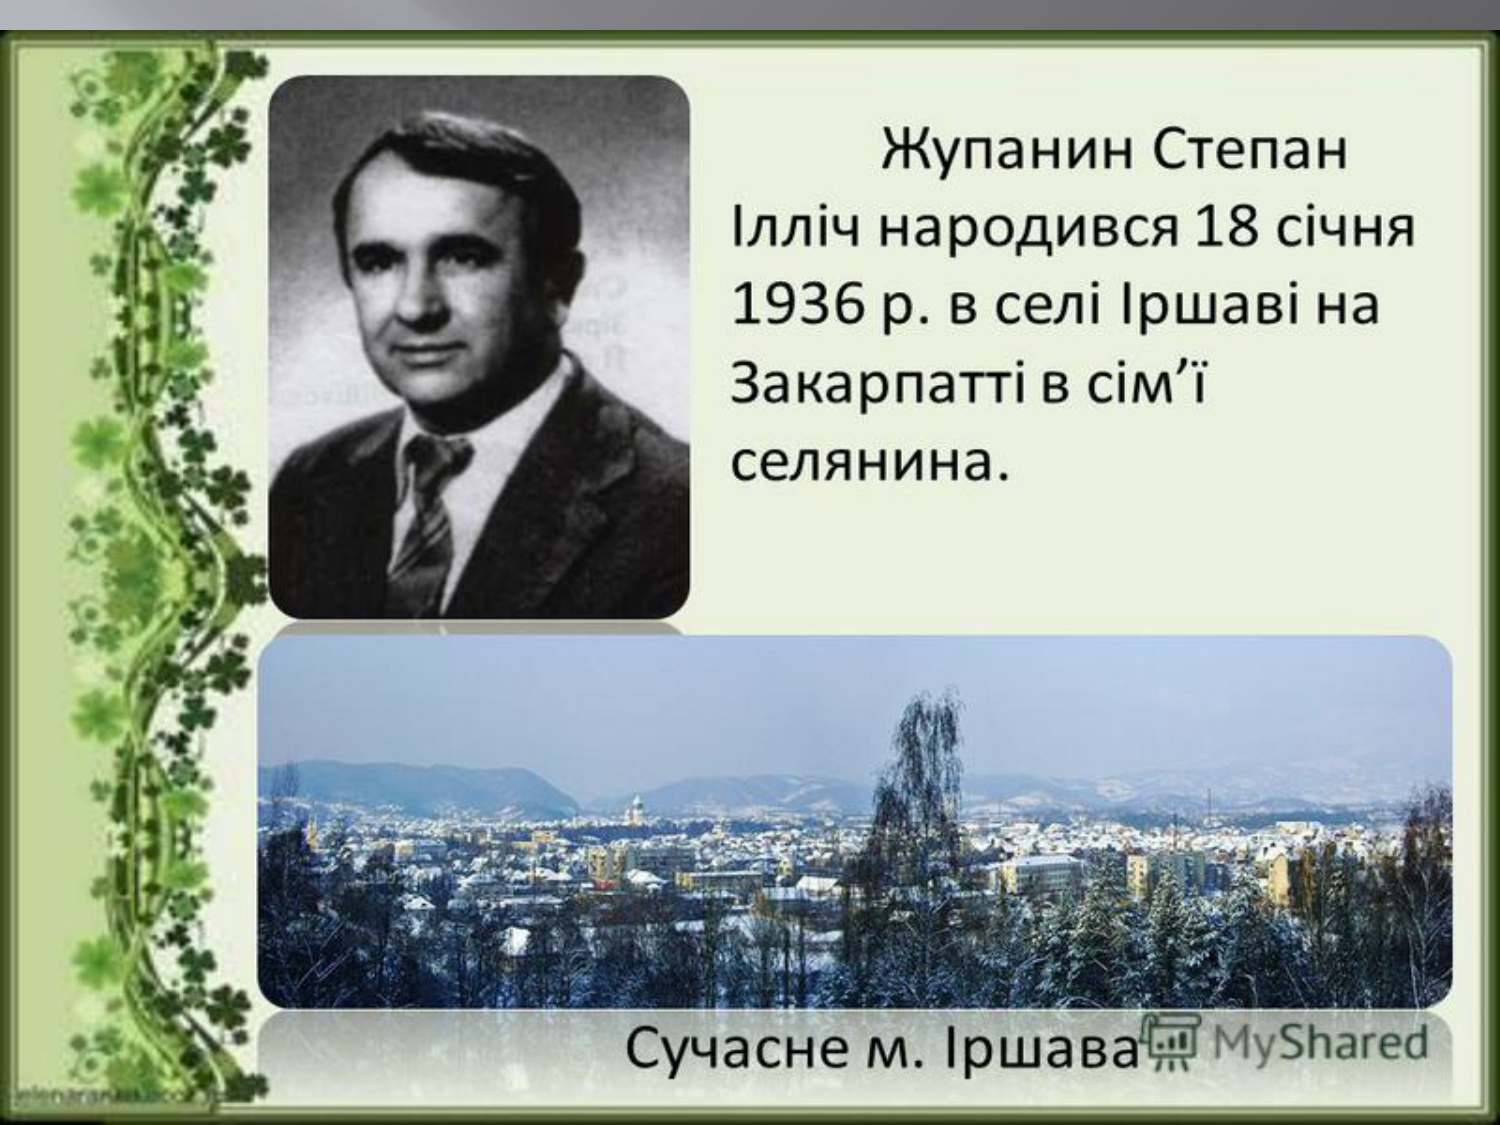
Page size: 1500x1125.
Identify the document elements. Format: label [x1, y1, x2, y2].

list [0, 30, 1500, 1125]
